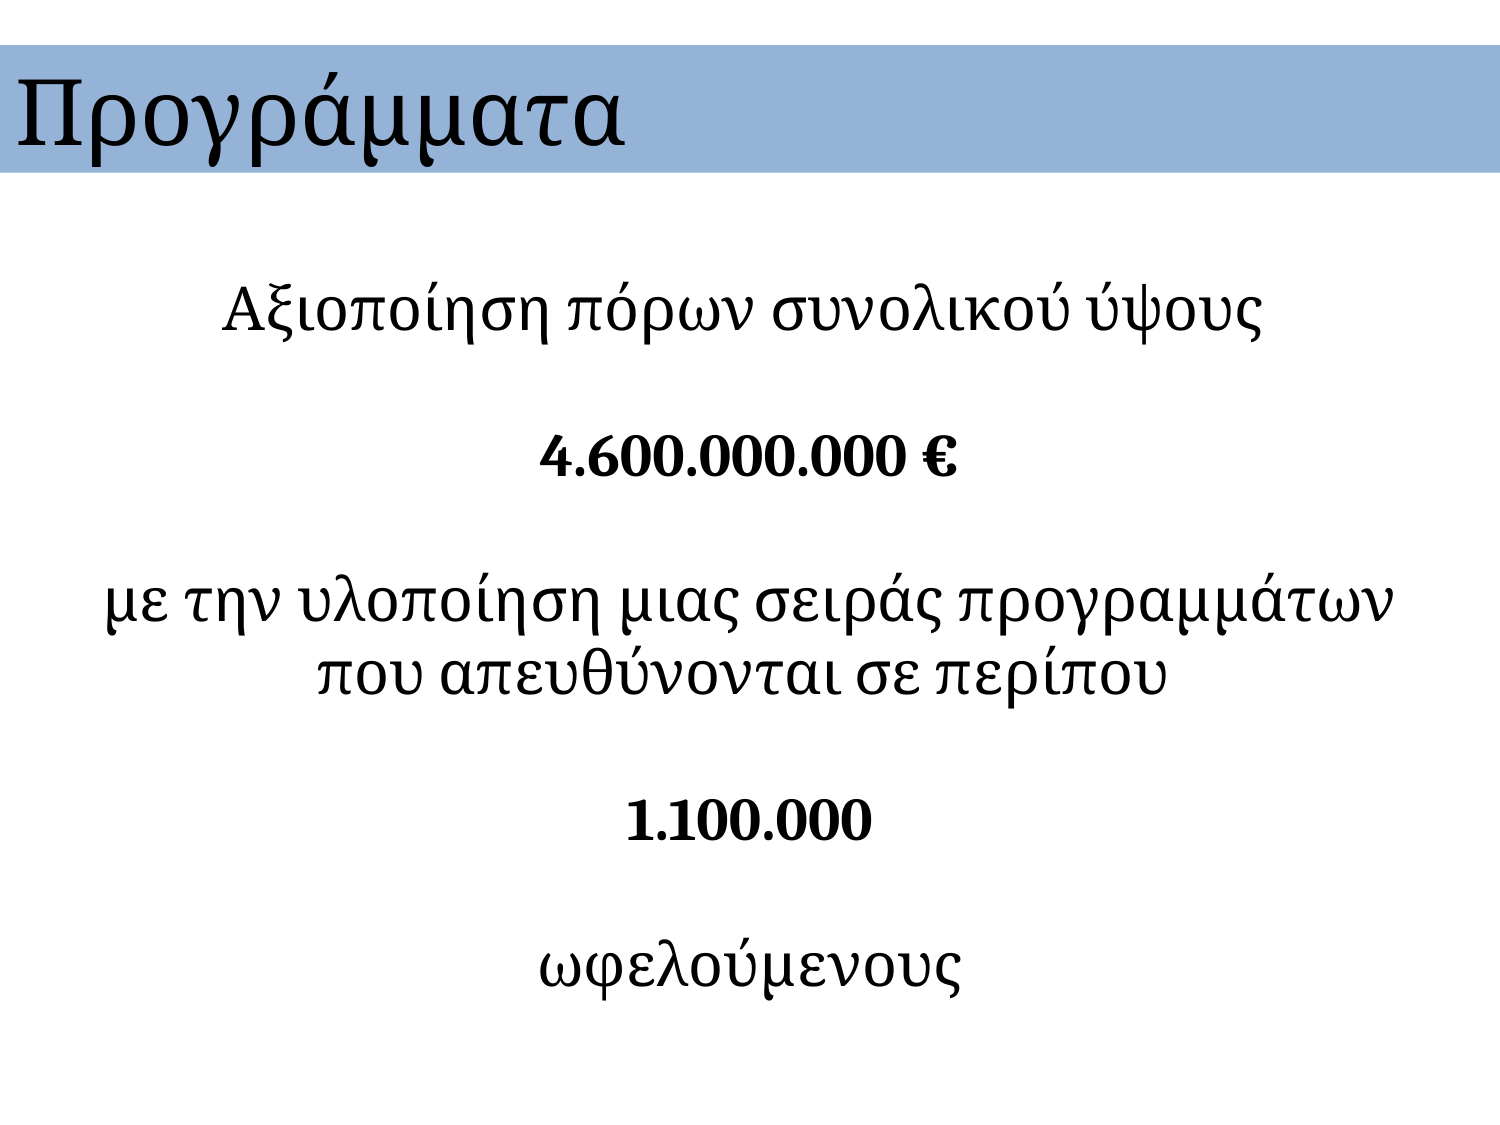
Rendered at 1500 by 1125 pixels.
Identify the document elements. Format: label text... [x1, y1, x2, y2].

title Προγράμματα [0, 45, 1500, 173]
list Αξιοποίηση πόρων συνολικού ύψους 4.600.000.000 € με την υλοποίηση μιας σειράς προγραμμάτων που απευθύνονται σε περίπου 1.100.000 ωφελούμενους [75, 262, 1425, 1059]
